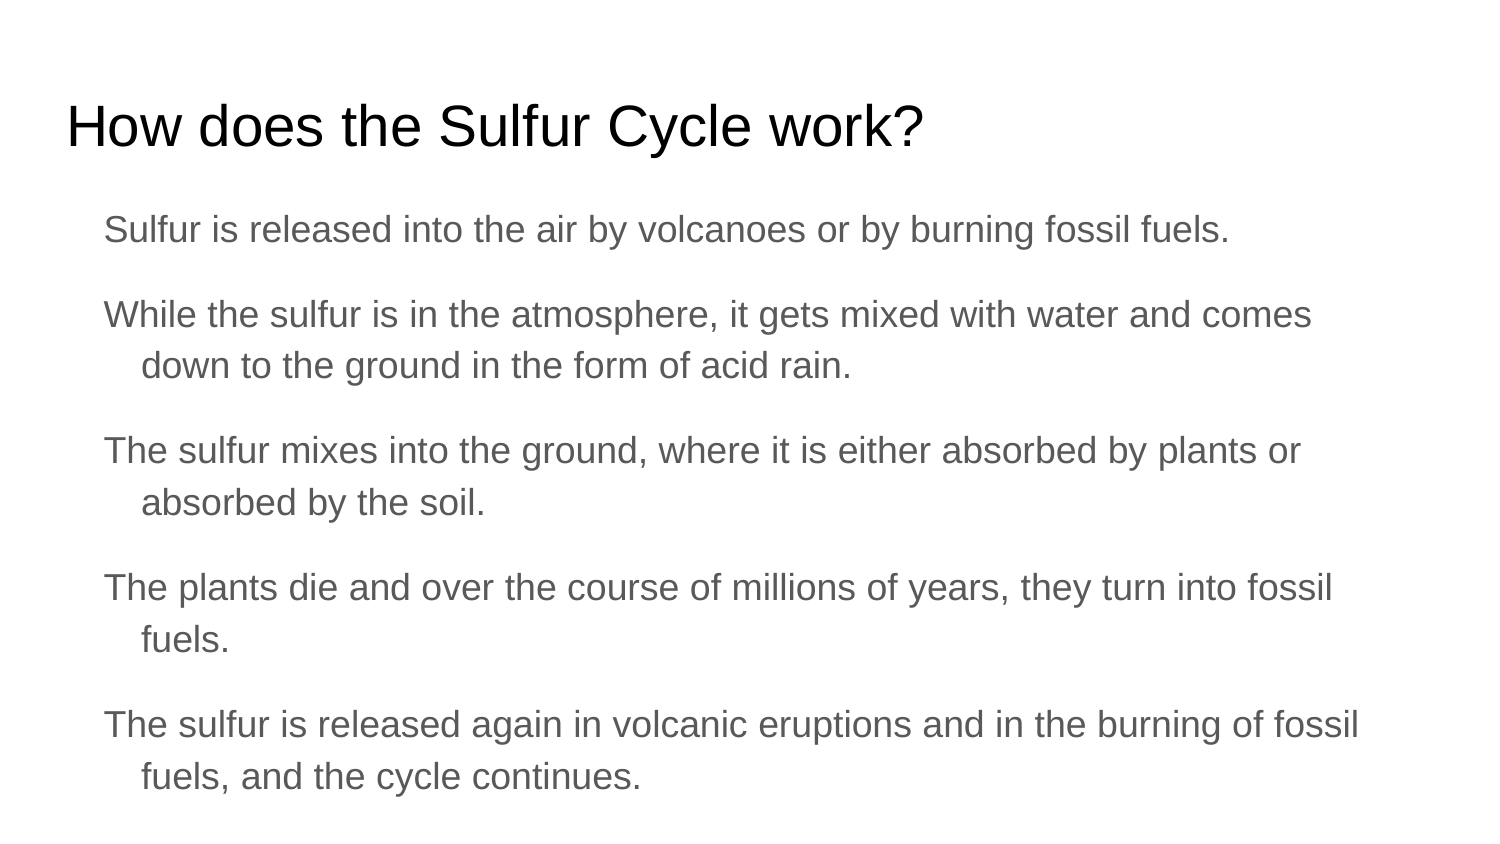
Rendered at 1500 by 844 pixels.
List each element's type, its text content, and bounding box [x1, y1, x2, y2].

list Sulfur is released into the air by volcanoes or by burning fossil fuels. While the sulfur is in the atmosphere, it gets mixed with water and comes down to the ground in the form of acid rain. The sulfur mixes into the ground, where it is either absorbed by plants or absorbed by the soil. The plants die and over the course of millions of years, they turn into fossil fuels. The sulfur is released again in volcanic eruptions and in the burning of fossil fuels, and the cycle continues. [51, 183, 1403, 744]
title How does the Sulfur Cycle work? [51, 72, 1449, 167]
